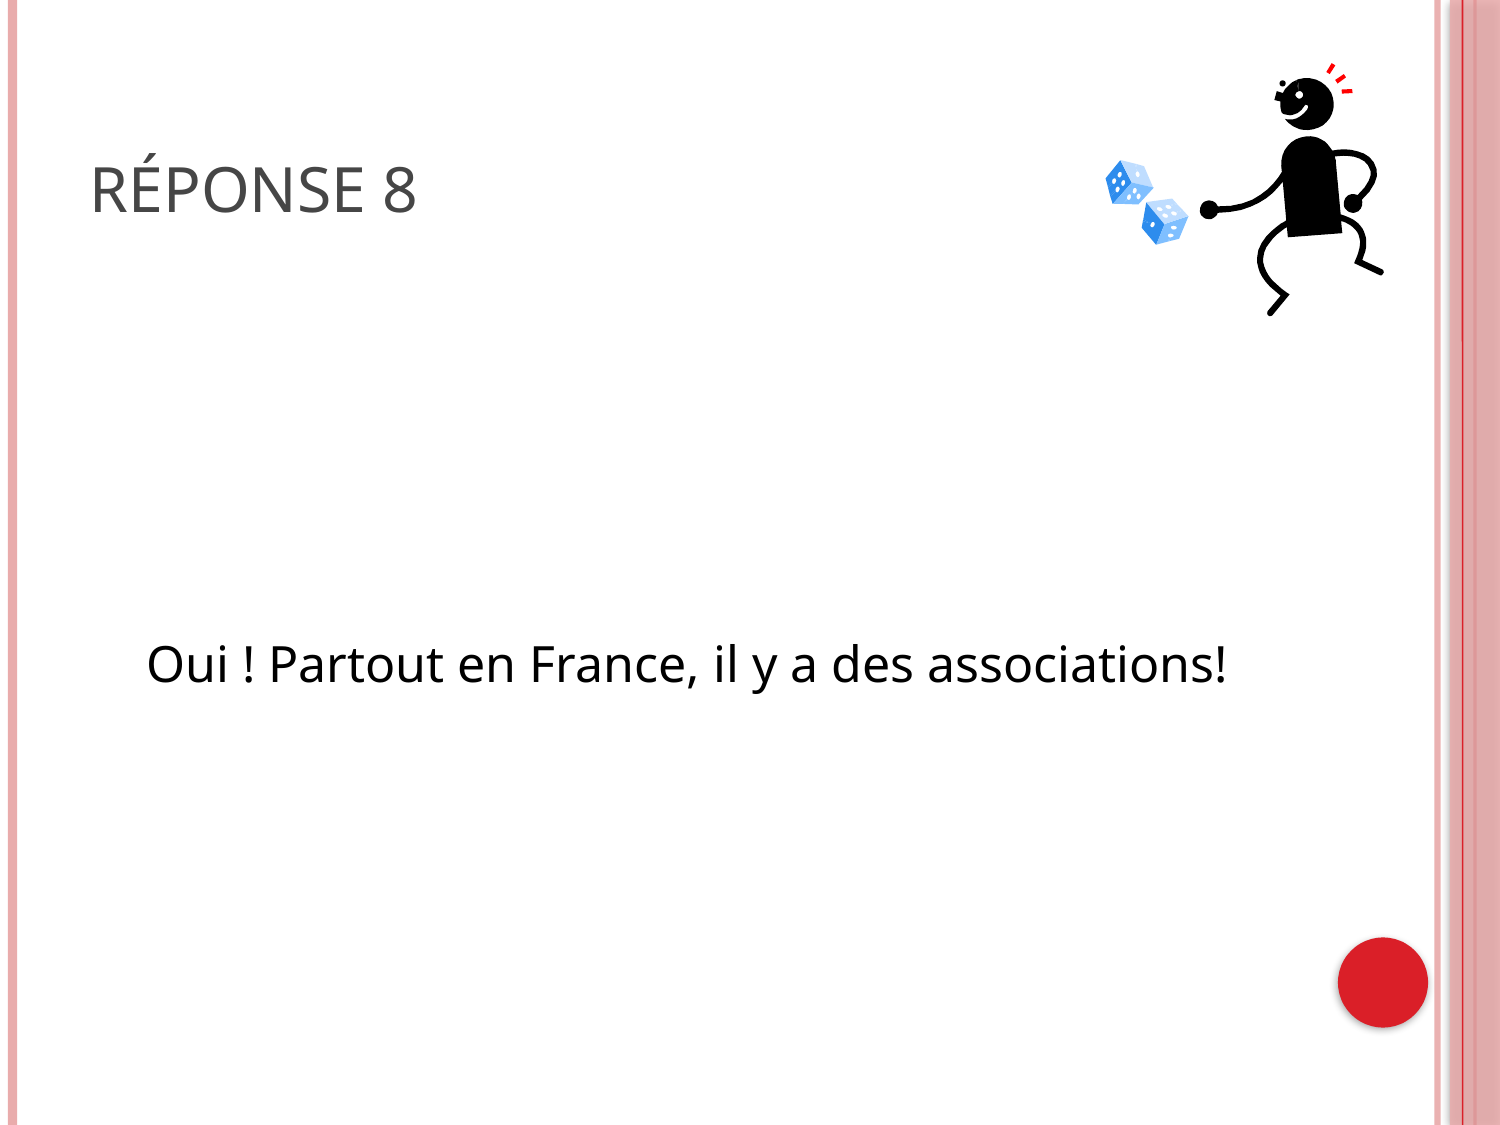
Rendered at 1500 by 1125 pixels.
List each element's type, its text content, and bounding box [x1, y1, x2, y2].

picture [1118, 45, 1413, 305]
title Réponse 8 [75, 45, 1116, 233]
list Oui ! Partout en France, il y a des associations! [74, 262, 1301, 1063]
